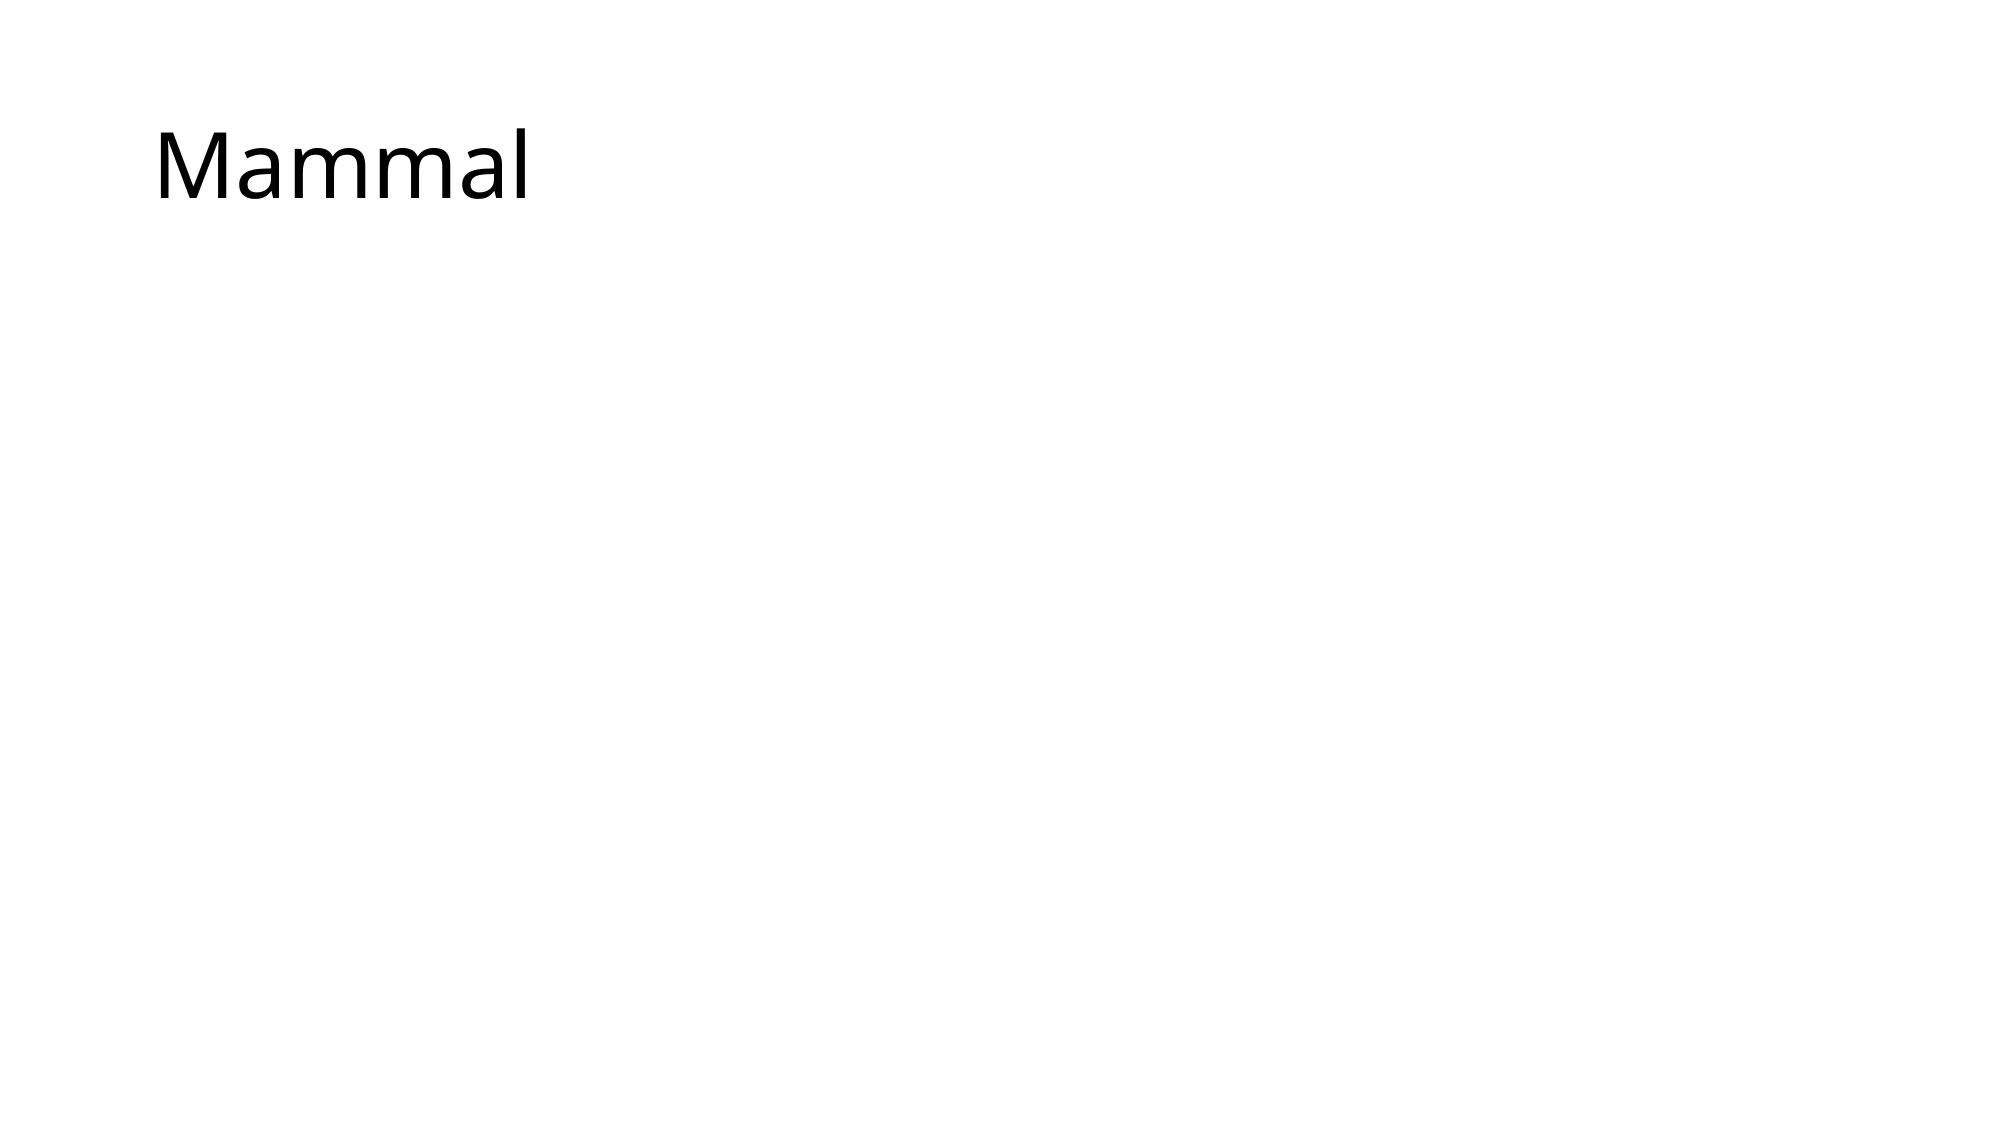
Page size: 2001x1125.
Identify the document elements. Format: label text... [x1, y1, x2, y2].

title Mammal [137, 59, 1863, 278]
